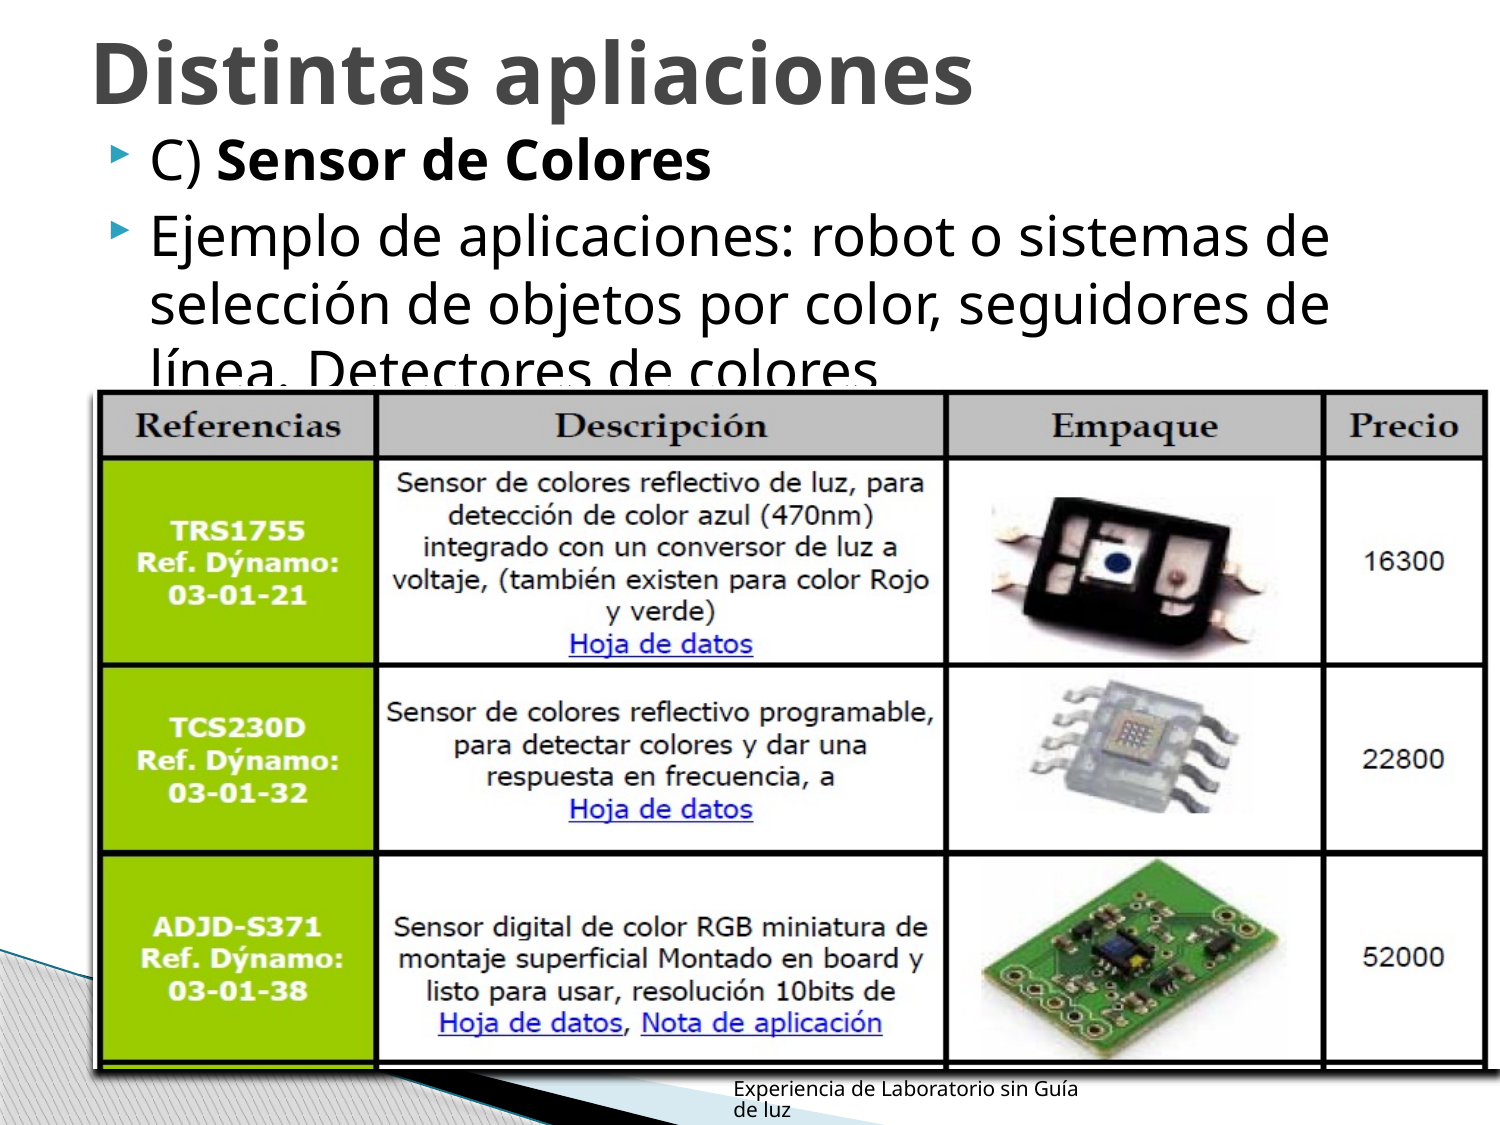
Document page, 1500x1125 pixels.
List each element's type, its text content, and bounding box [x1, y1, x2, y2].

footer Experiencia de Laboratorio sin Guía de luz [718, 1085, 1105, 1112]
list C) Sensor de Colores Ejemplo de aplicaciones: robot o sistemas de selección de objetos por color, seguidores de línea. Detectores de colores [75, 141, 1425, 986]
picture [93, 386, 1500, 1069]
title Distintas apliaciones [75, 0, 1425, 141]
